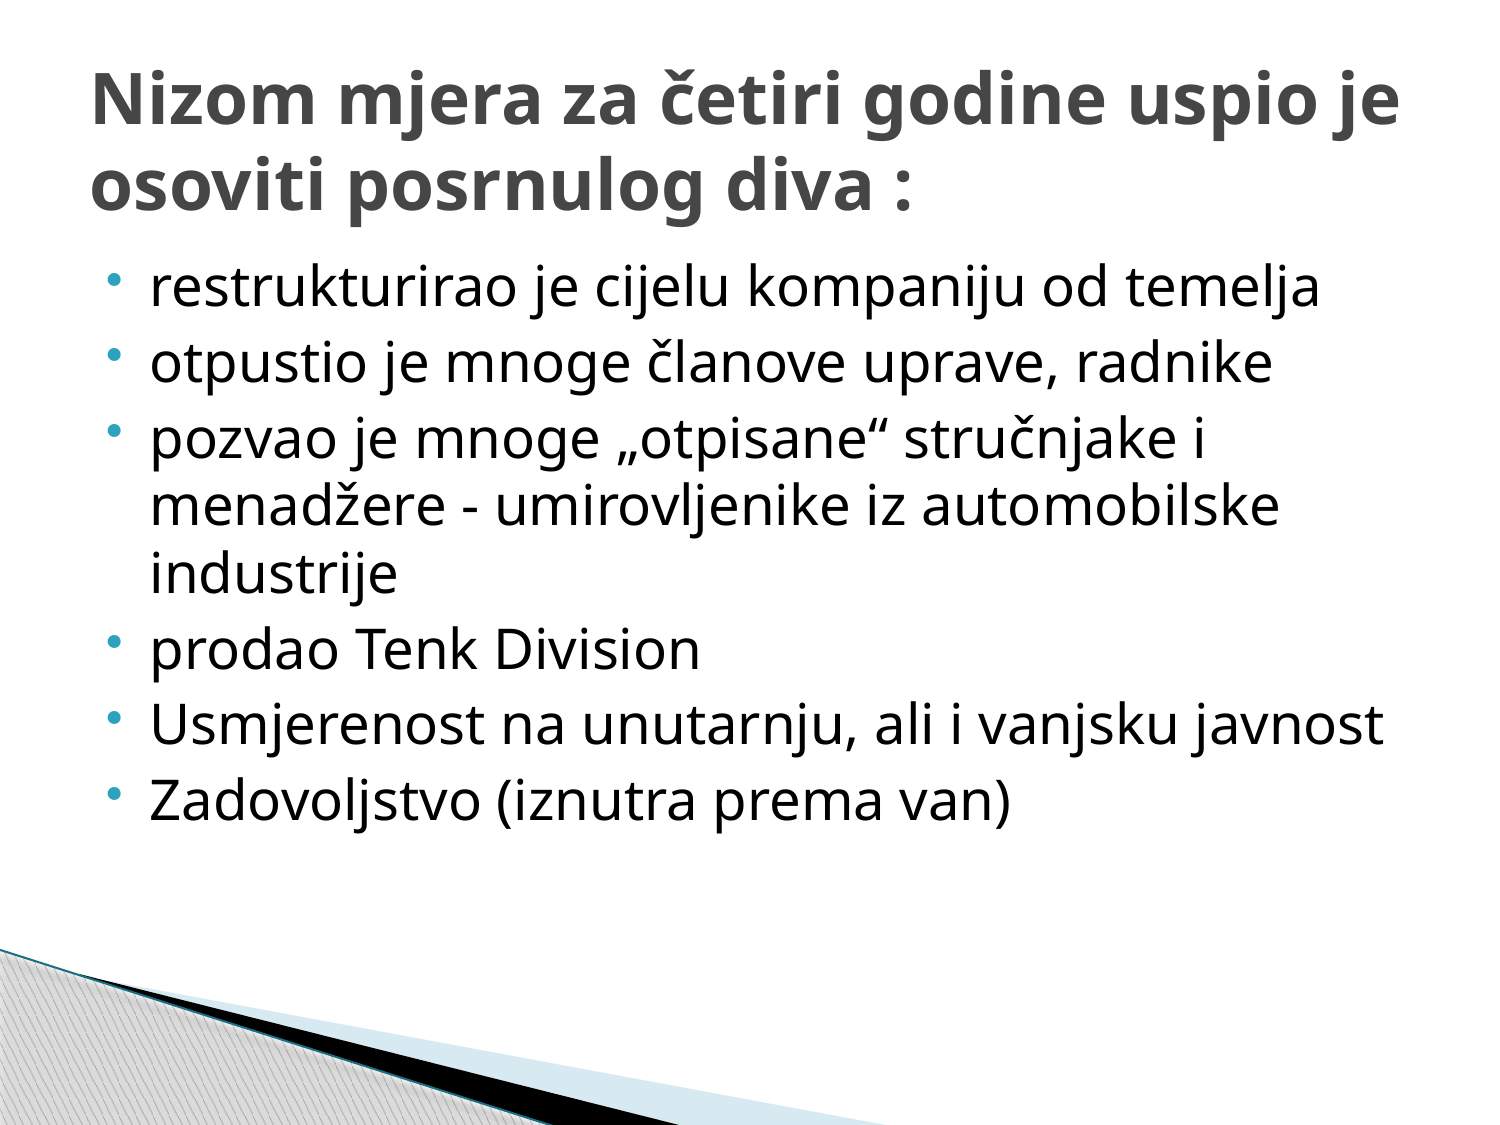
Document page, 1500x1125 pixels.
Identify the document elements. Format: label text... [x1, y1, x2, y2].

list restrukturirao je cijelu kompaniju od temelja otpustio je mnoge članove uprave, radnike pozvao je mnoge „otpisane“ stručnjake i menadžere - umirovljenike iz automobilske industrije prodao Tenk Division Usmjerenost na unutarnju, ali i vanjsku javnost Zadovoljstvo (iznutra prema van) [74, 242, 1426, 986]
title Nizom mjera za četiri godine uspio je osoviti posrnulog diva : [75, 45, 1425, 233]
